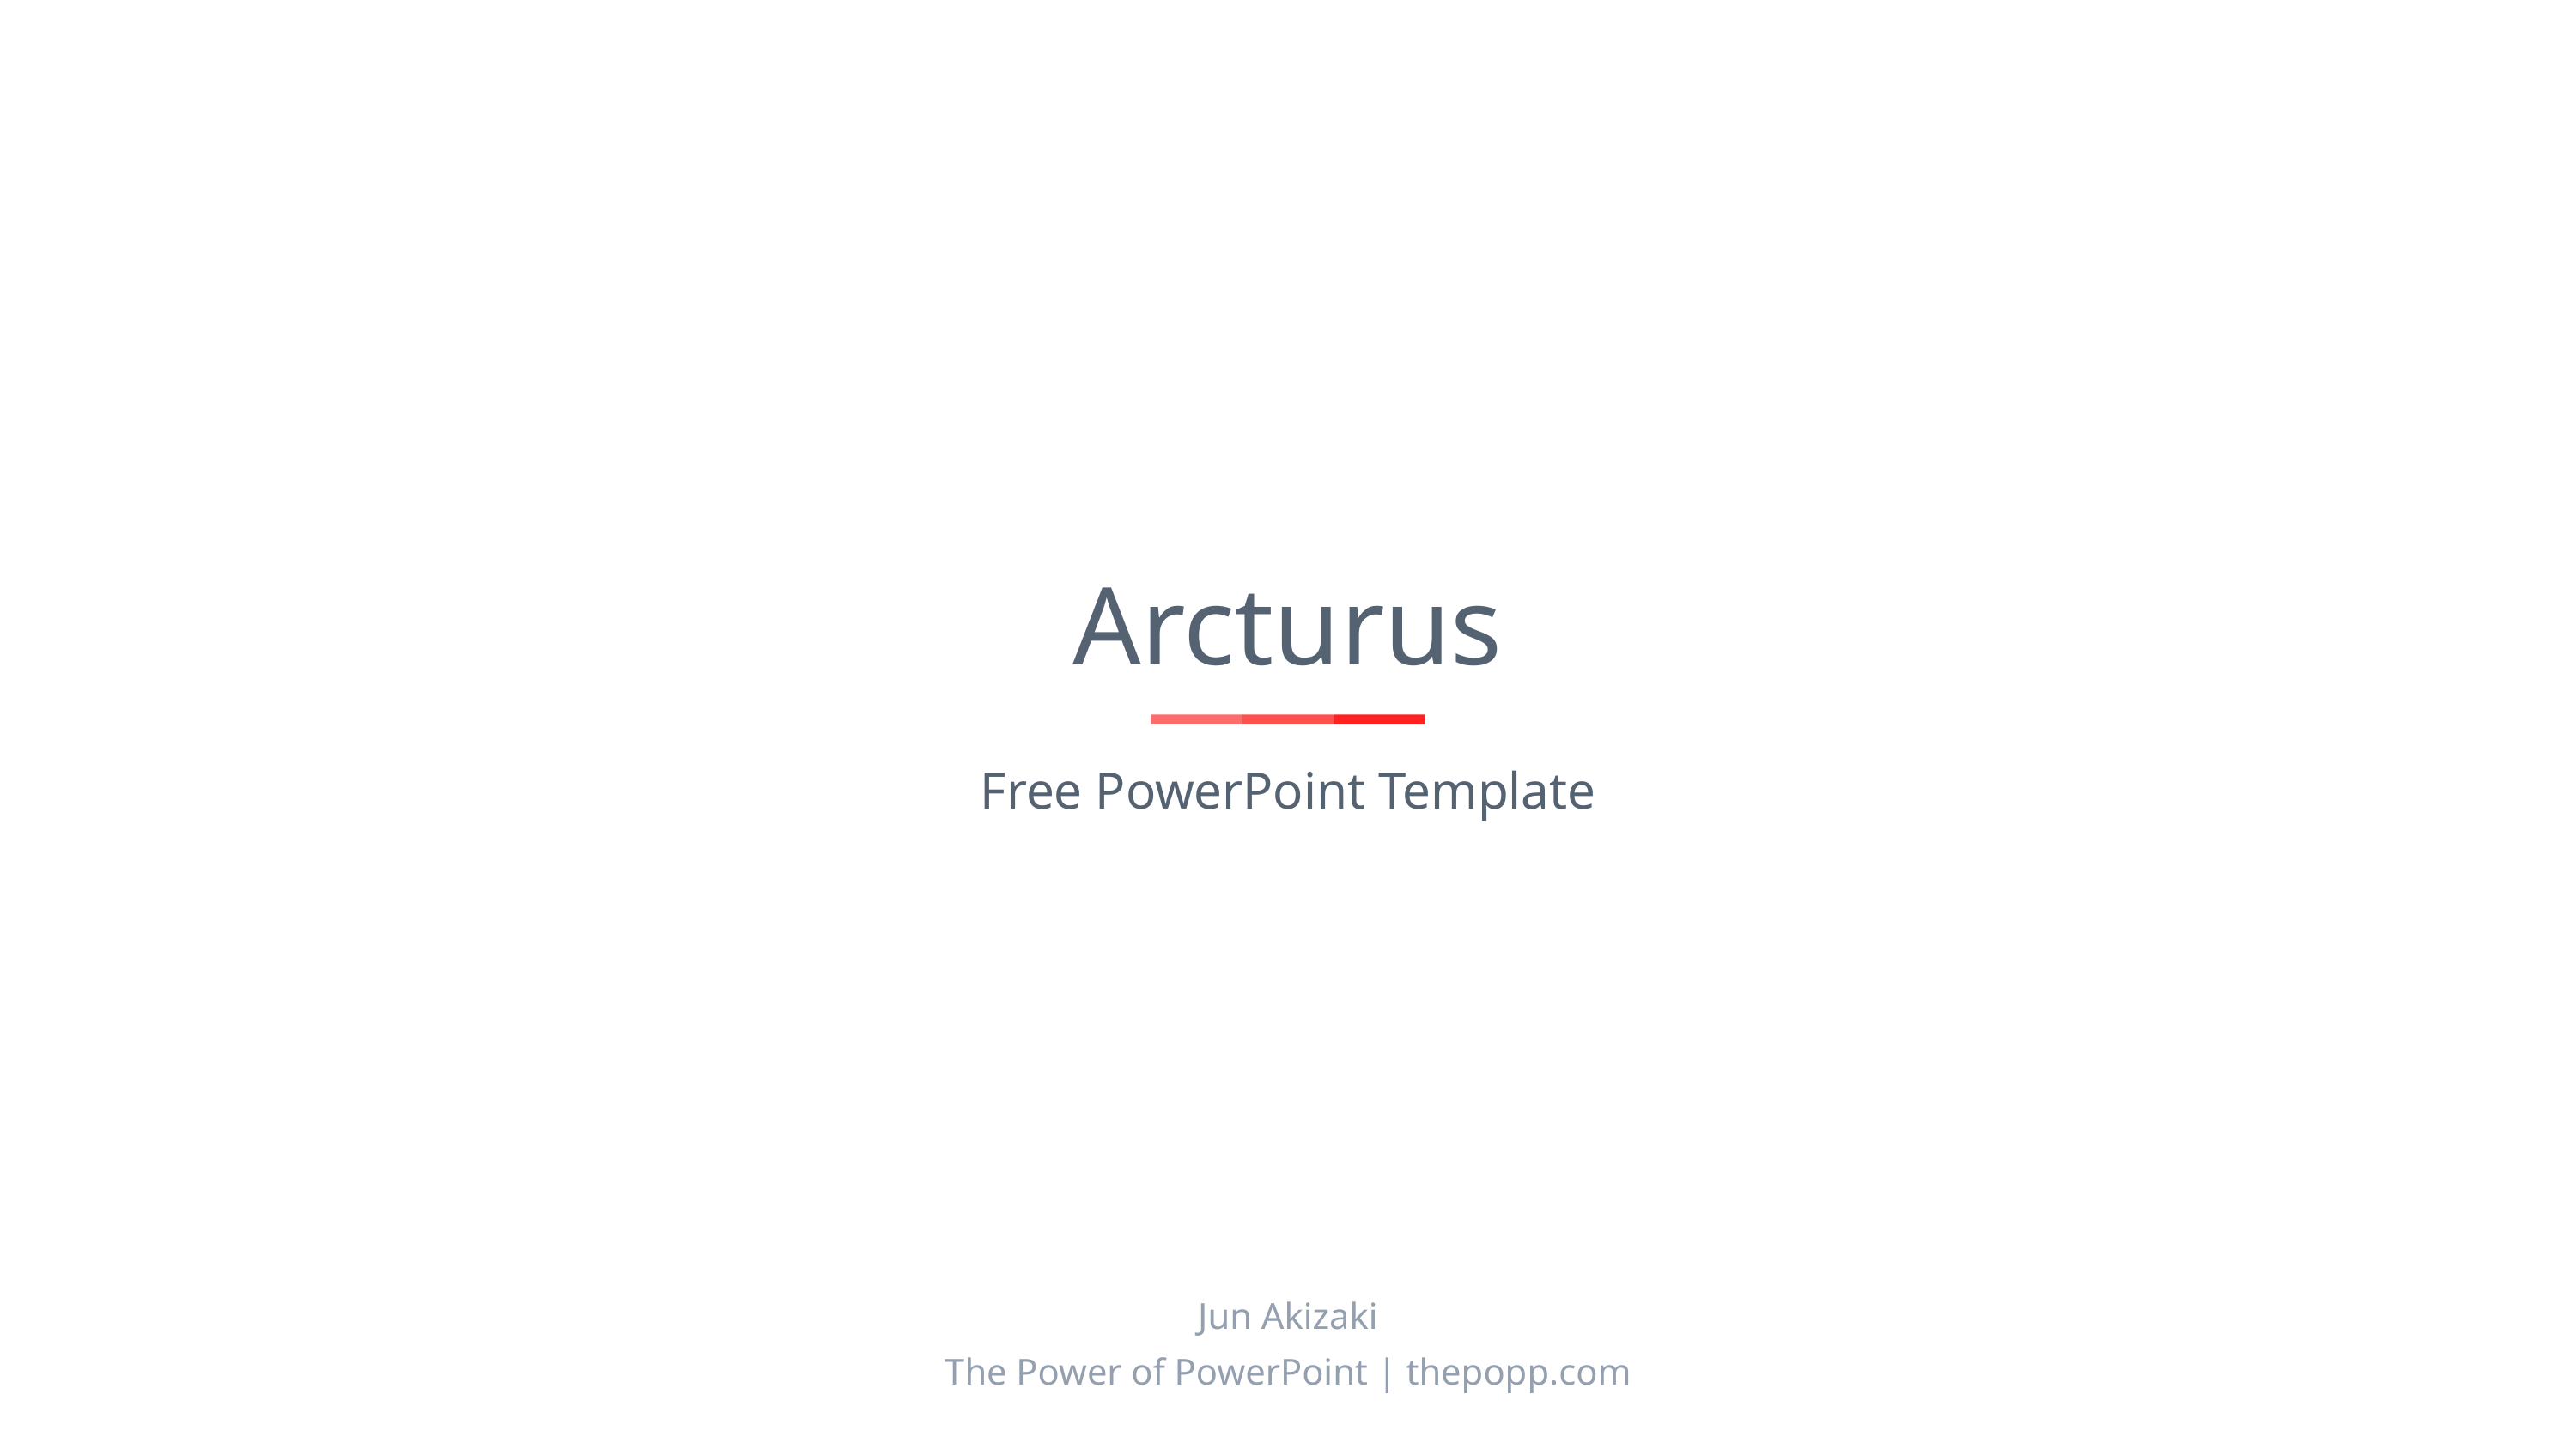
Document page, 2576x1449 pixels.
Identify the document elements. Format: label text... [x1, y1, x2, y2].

list Jun Akizaki The Power of PowerPoint | thepopp.com [451, 1166, 2125, 1399]
list Free PowerPoint Template [451, 753, 2125, 858]
title Arcturus [67, 513, 2509, 694]
